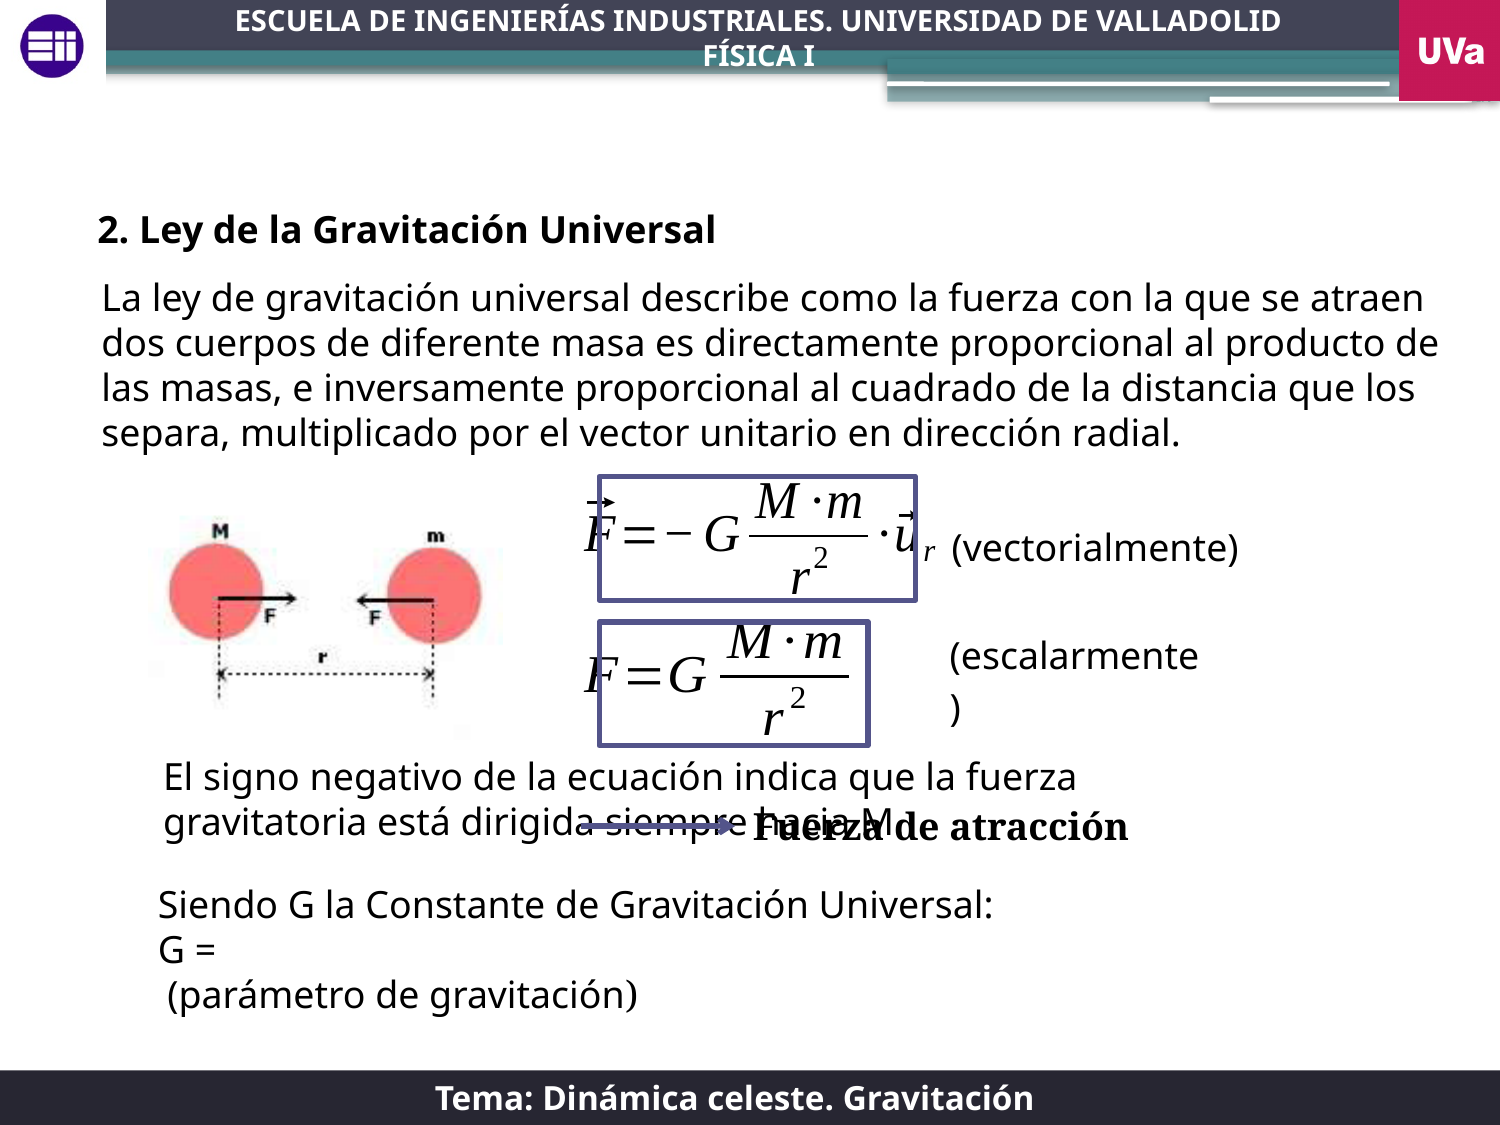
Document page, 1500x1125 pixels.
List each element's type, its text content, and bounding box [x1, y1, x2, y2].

picture [148, 483, 504, 741]
text_box [1051, 1069, 1500, 1125]
text_box La ley de gravitación universal describe como la fuerza con la que se atraen dos cuerpos de diferente masa es directamente proporcional al producto de las masas, e inversamente proporcional al cuadrado de la distancia que los separa, multiplicado por el vector unitario en dirección radial. [86, 266, 1456, 462]
text_box [598, 620, 870, 745]
text_box (escalarmente) [934, 617, 1219, 676]
text_box [598, 475, 917, 602]
picture [0, 0, 106, 97]
text_box 2. Ley de la Gravitación Universal [82, 198, 733, 258]
text_box ESCUELA DE INGENIERÍAS INDUSTRIALES. UNIVERSIDAD DE VALLADOLID FÍSICA I [219, 0, 1298, 80]
text_box (vectorialmente) [936, 509, 1291, 567]
text_box El signo negativo de la ecuación indica que la fuerza gravitatoria está dirigida siempre hacia M. [148, 745, 1274, 851]
text_box Tema: Dinámica celeste. Gravitación [420, 1069, 1051, 1125]
text_box [0, 1069, 420, 1125]
picture [1399, 0, 1500, 102]
text_box Fuerza de atracción [738, 795, 1199, 856]
